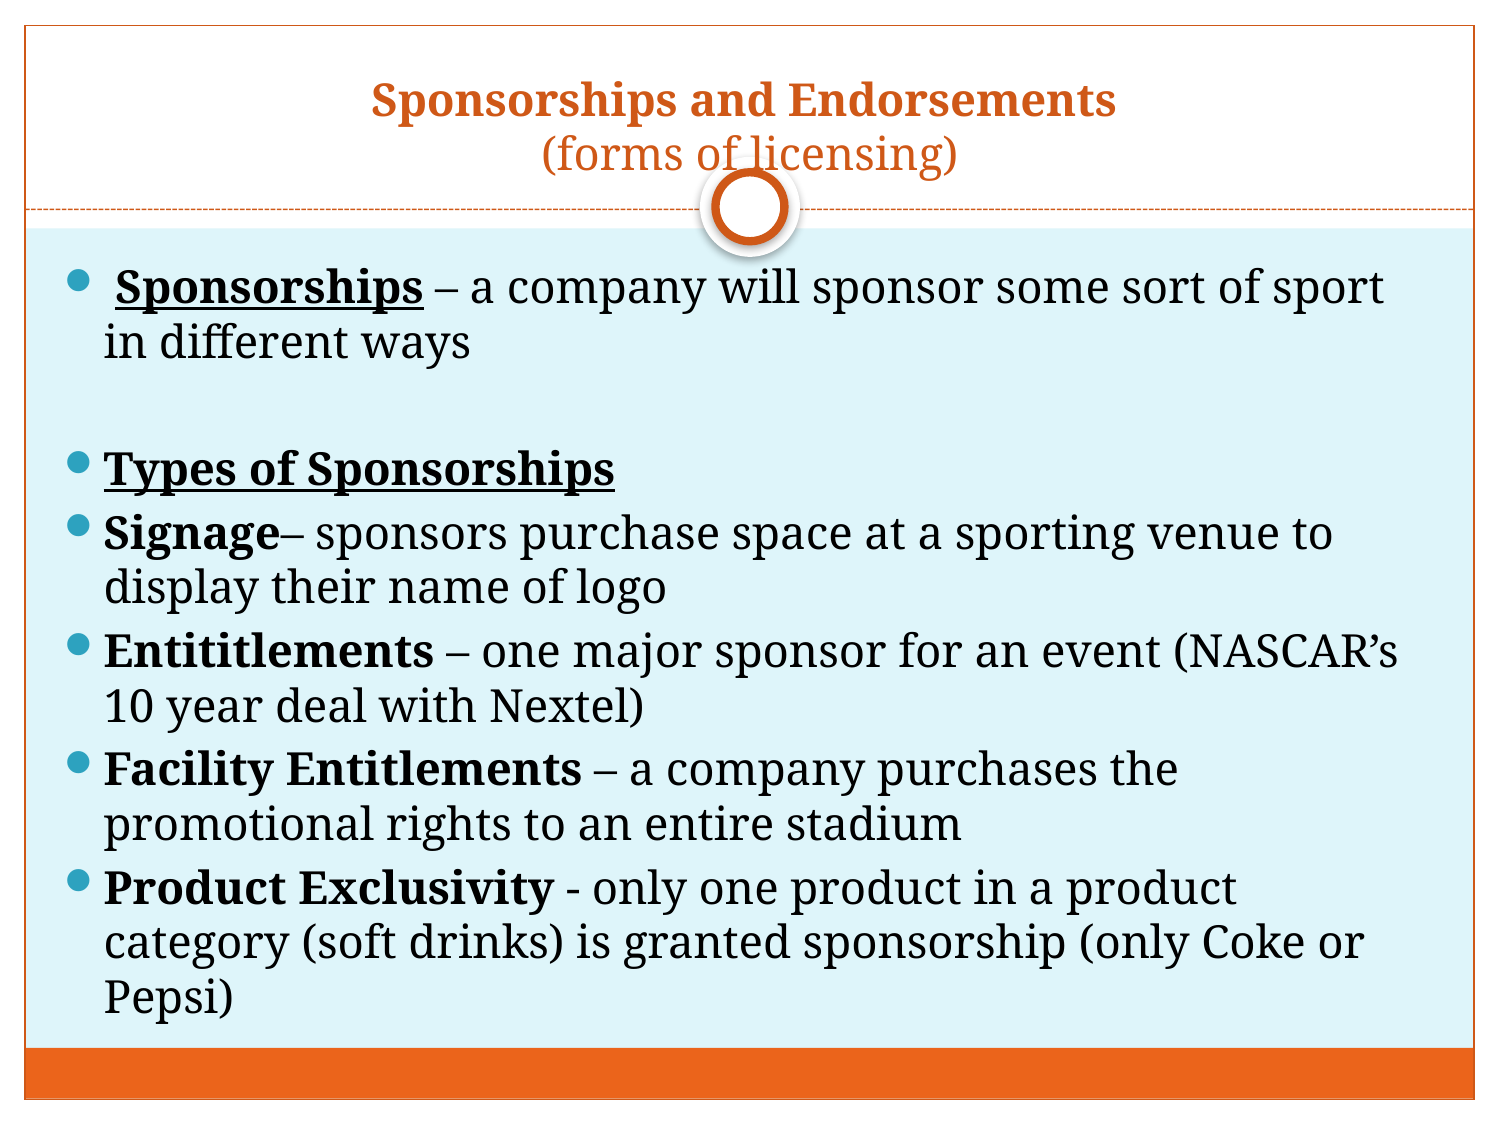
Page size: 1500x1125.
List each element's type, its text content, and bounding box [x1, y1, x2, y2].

title Sponsorships and Endorsements (forms of licensing) [0, 62, 1500, 187]
list Sponsorships – a company will sponsor some sort of sport in different ways Types of Sponsorships Signage– sponsors purchase space at a sporting venue to display their name of logo Entititlements – one major sponsor for an event (NASCAR’s 10 year deal with Nextel) Facility Entitlements – a company purchases the promotional rights to an entire stadium Product Exclusivity - only one product in a product category (soft drinks) is granted sponsorship (only Coke or Pepsi) [49, 250, 1445, 1038]
